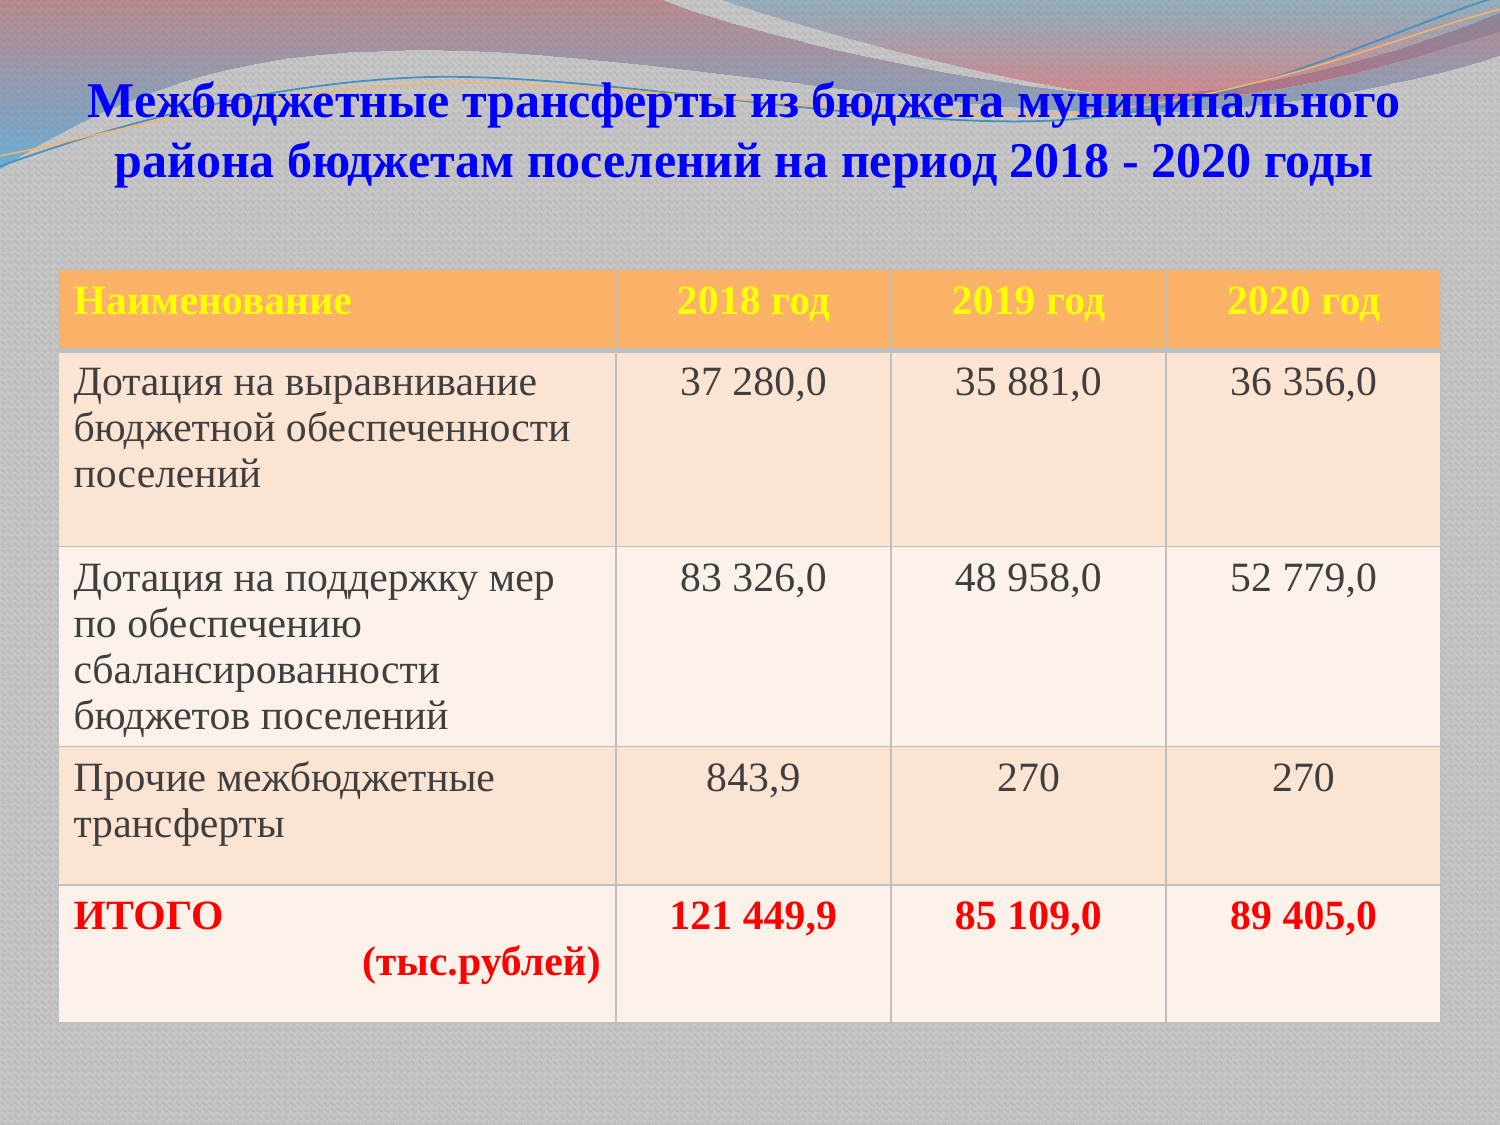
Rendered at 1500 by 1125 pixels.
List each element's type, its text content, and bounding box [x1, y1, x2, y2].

table_cell 270 [892, 747, 1165, 884]
table_cell 37 280,0 [617, 353, 890, 546]
table_cell 270 [1167, 747, 1440, 884]
table_cell Дотация на выравнивание бюджетной обеспеченности поселений [59, 353, 615, 546]
table_cell Дотация на поддержку мер по обеспечению сбалансированности бюджетов поселений [59, 547, 615, 746]
table_cell ИТОГО (тыс.рублей) [59, 886, 615, 1022]
table_cell 35 881,0 [892, 353, 1165, 546]
title Межбюджетные трансферты из бюджета муниципального района бюджетам поселений на период 2018 - 2020 годы [35, 35, 1454, 188]
table_cell 36 356,0 [1167, 353, 1440, 546]
table_cell 85 109,0 [892, 886, 1165, 1022]
table_header 2019 год [892, 270, 1165, 348]
table_cell 83 326,0 [617, 547, 890, 746]
table_cell 843,9 [617, 747, 890, 884]
table_cell Прочие межбюджетные трансферты [59, 747, 615, 884]
table_cell 89 405,0 [1167, 886, 1440, 1022]
table_header 2018 год [617, 270, 890, 348]
table_header 2020 год [1167, 270, 1440, 348]
table_header Наименование [59, 270, 615, 348]
table_cell 121 449,9 [617, 886, 890, 1022]
table_cell 52 779,0 [1167, 547, 1440, 746]
table_cell 48 958,0 [892, 547, 1165, 746]
